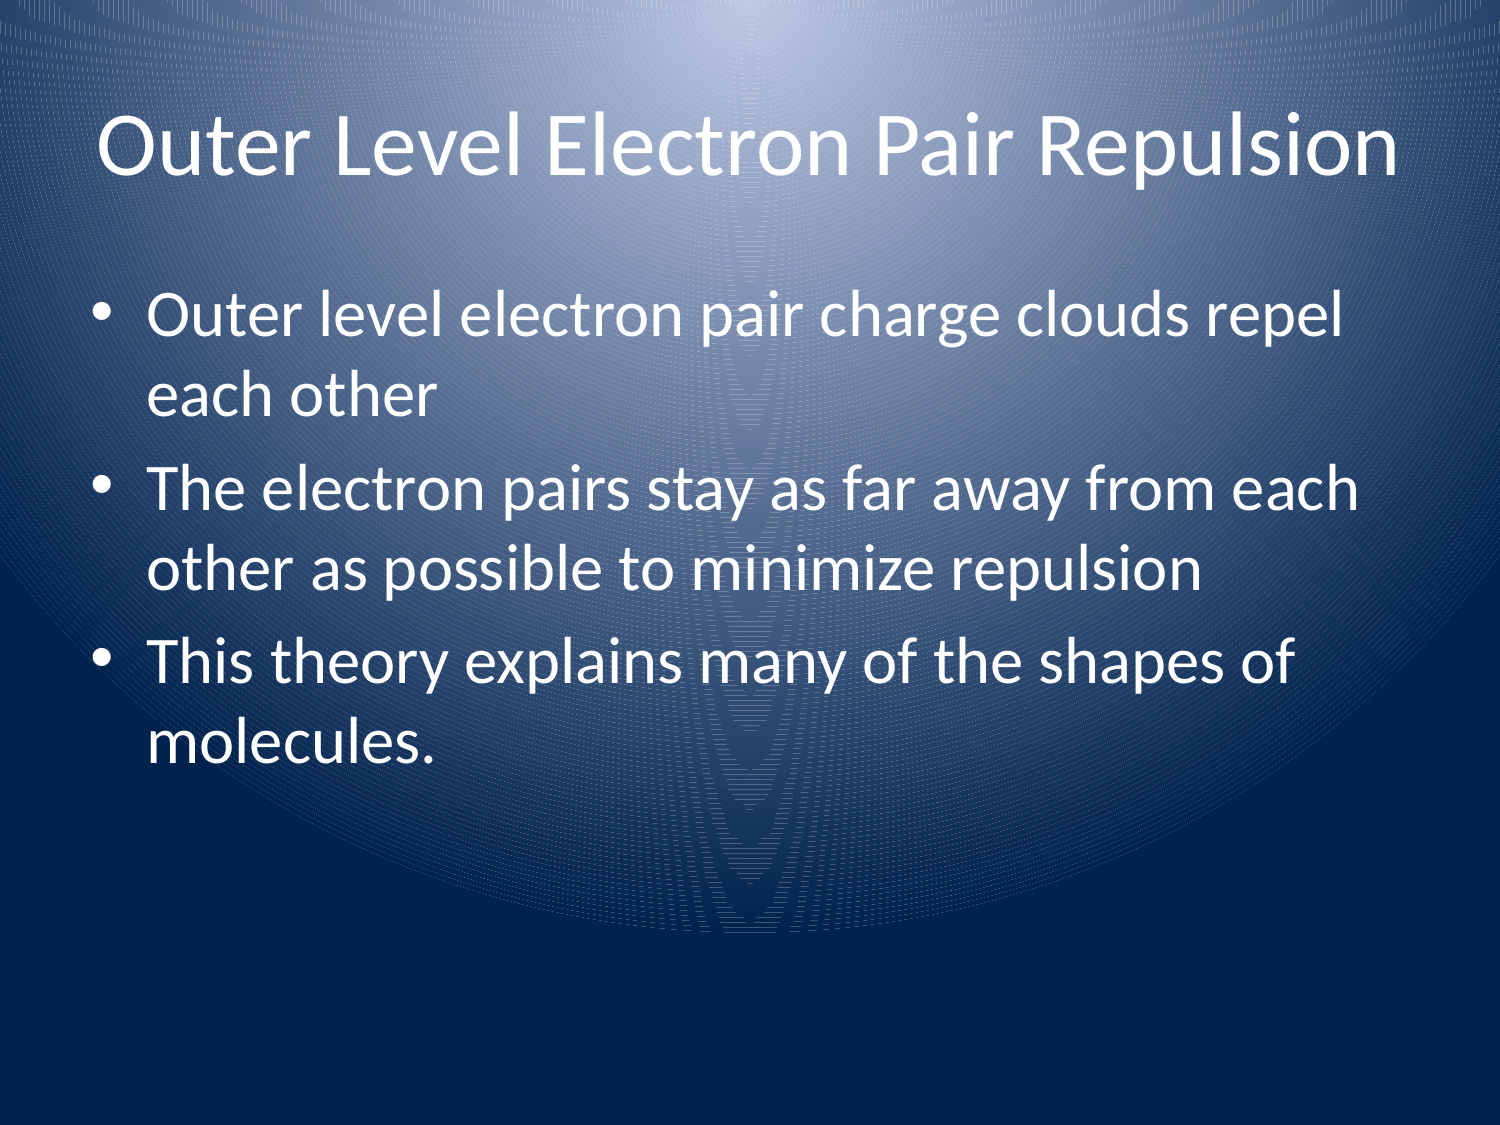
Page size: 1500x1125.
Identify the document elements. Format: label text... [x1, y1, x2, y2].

title Outer Level Electron Pair Repulsion [75, 45, 1425, 233]
list Outer level electron pair charge clouds repel each other The electron pairs stay as far away from each other as possible to minimize repulsion This theory explains many of the shapes of molecules. [75, 262, 1425, 1005]
